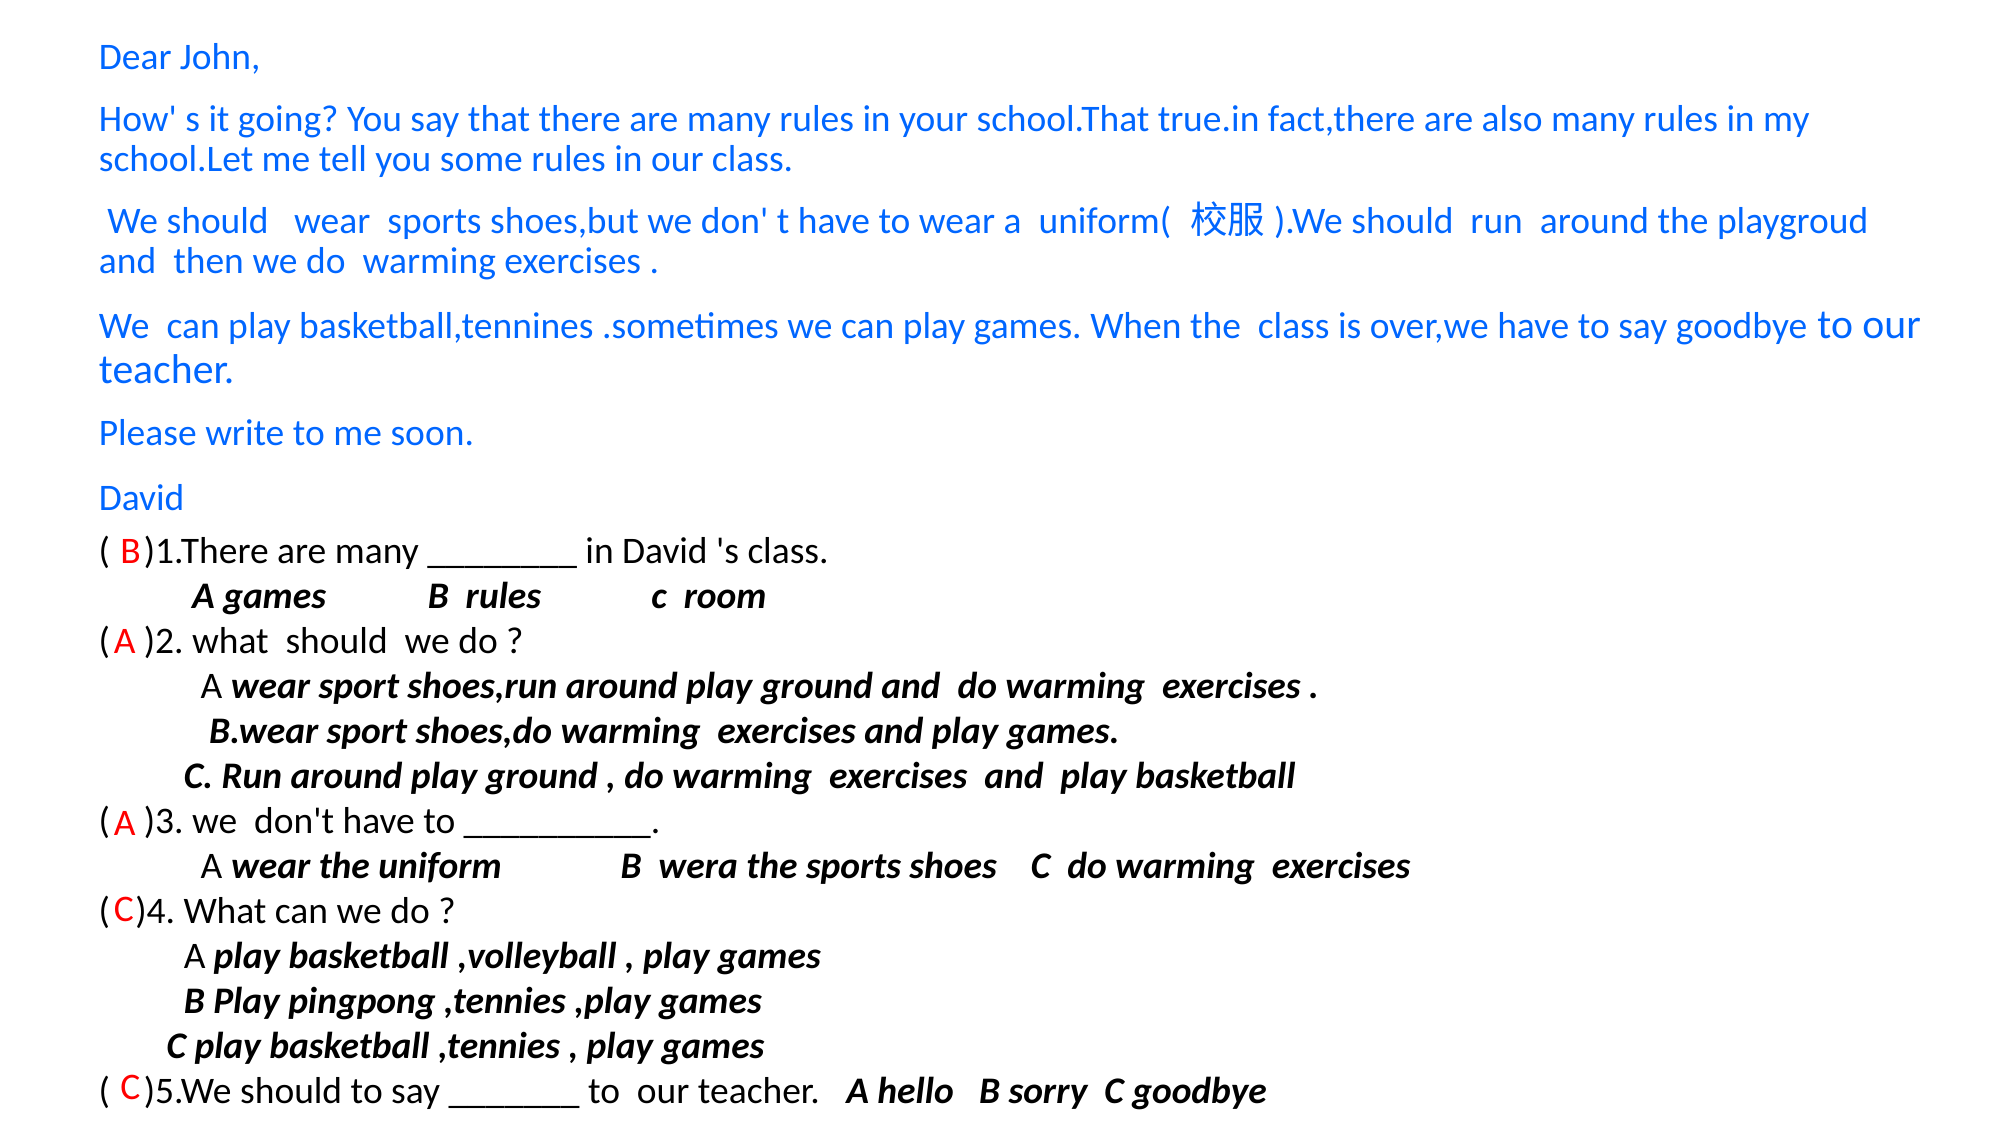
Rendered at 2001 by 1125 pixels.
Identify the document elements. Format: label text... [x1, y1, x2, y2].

text_box C [99, 876, 131, 937]
text_box B [110, 518, 136, 579]
text_box A [99, 608, 196, 669]
text_box A [99, 790, 196, 851]
text_box ( )1.There are many ________ in David 's class. A games B rules c room ( )2. what should we do ? A wear sport shoes,run around play ground and do warming exercises . B.wear sport shoes,do warming exercises and play games. C. Run around play ground , do warming exercises and play basketball ( )3. we don't have to __________. A wear the uniform B wera the sports shoes C do warming exercises ( )4. What can we do ? A play basketball ,volleyball , play games B Play pingpong ,tennies ,play games C play basketball ,tennies , play games ( )5.We should to say _______ to our teacher. A hello B sorry C goodbye [83, 518, 1482, 1119]
list Dear John, How' s it going? You say that there are many rules in your school.That true.in fact,there are also many rules in my school.Let me tell you some rules in our class. We should wear sports shoes,but we don' t have to wear a uniform( 校服).We should run around the playgroud and then we do warming exercises . We can play basketball,tennines .sometimes we can play games. When the class is over,we have to say goodbye to our teacher. Please write to me soon. David [83, 30, 1950, 422]
text_box C [110, 1054, 136, 1115]
